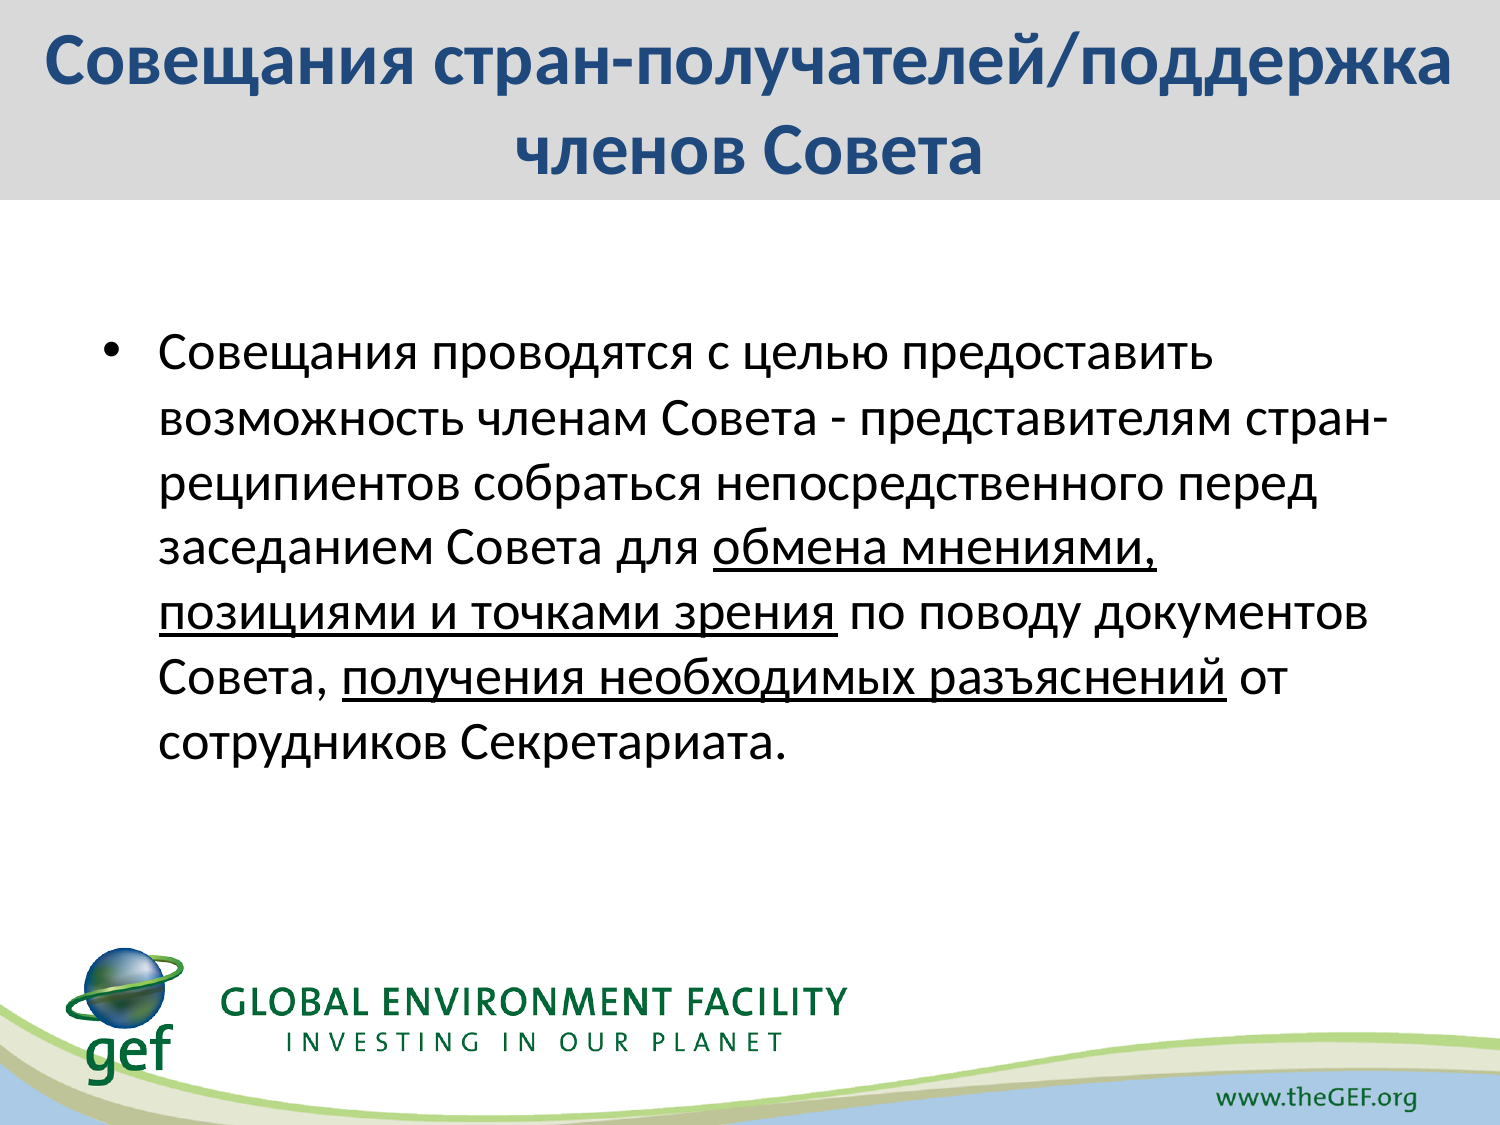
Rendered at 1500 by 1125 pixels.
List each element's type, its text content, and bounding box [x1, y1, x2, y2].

title Совещания стран-получателей/поддержка членов Совета [0, 0, 1500, 201]
picture [0, 920, 1500, 1125]
list Совещания проводятся с целью предоставить возможность членам Совета - представителям стран-реципиентов собраться непосредственного перед заседанием Совета для обмена мнениями, позициями и точками зрения по поводу документов Совета, получения необходимых разъяснений от сотрудников Секретариата. [87, 237, 1413, 963]
